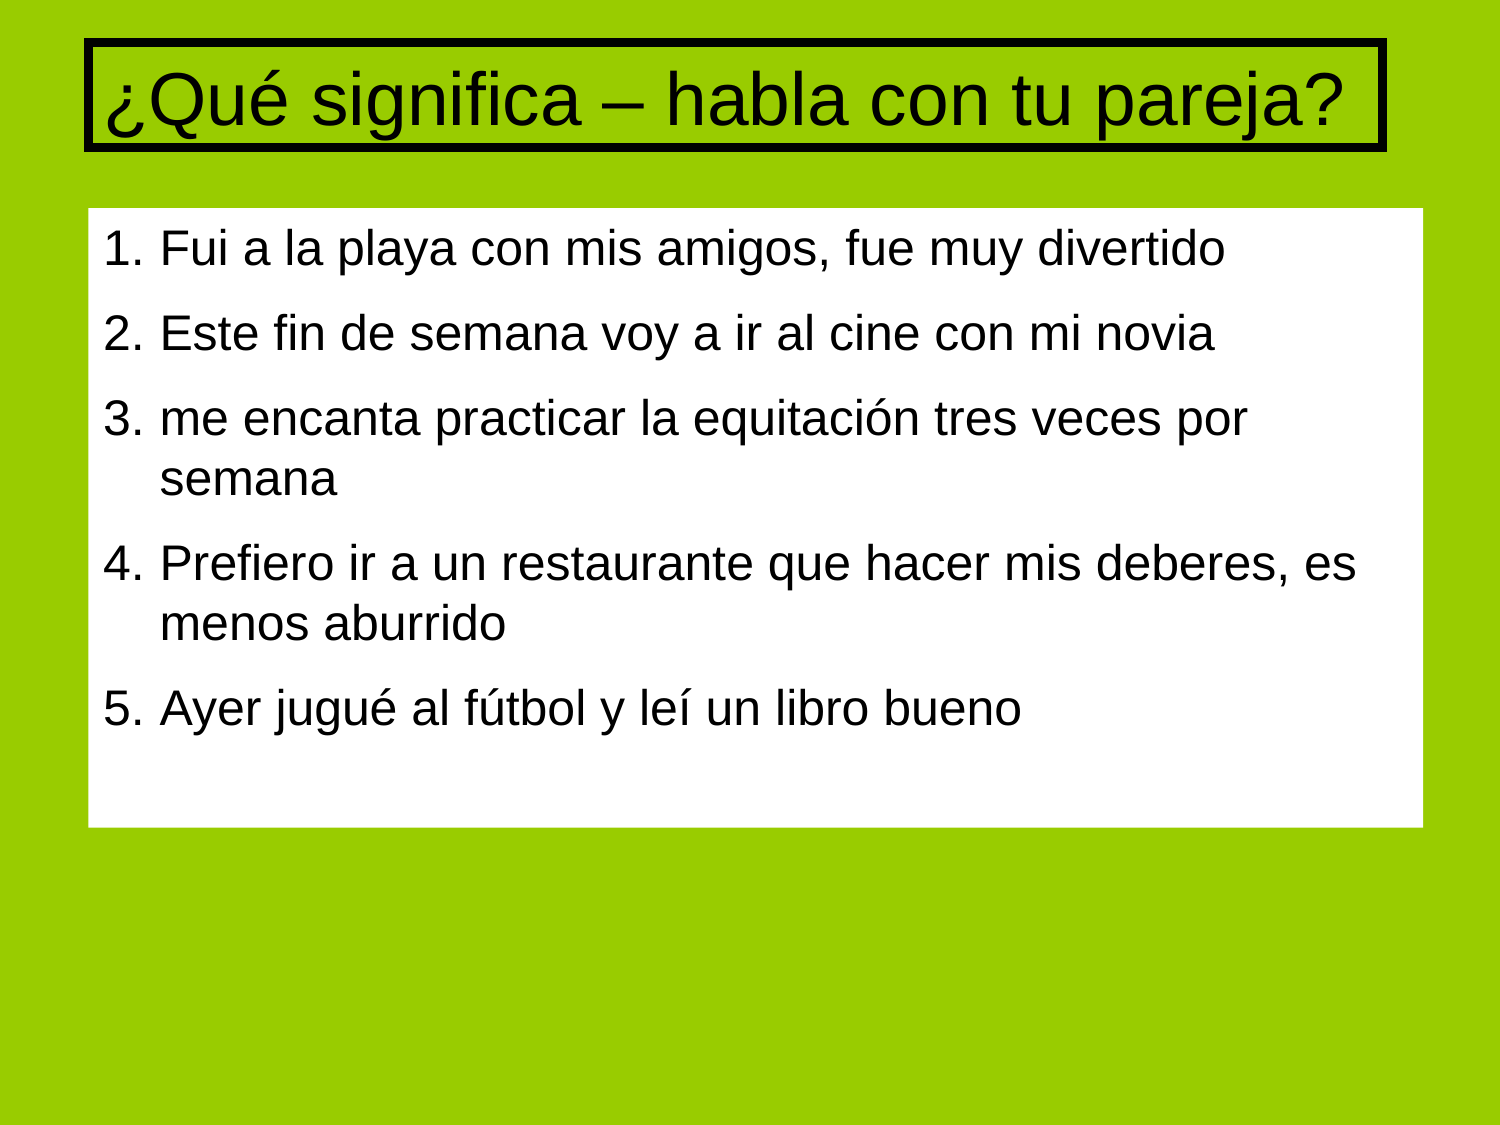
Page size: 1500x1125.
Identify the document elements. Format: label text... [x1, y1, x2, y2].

text_box ¿Qué significa – habla con tu pareja? [88, 42, 1383, 148]
text_box Fui a la playa con mis amigos, fue muy divertido Este fin de semana voy a ir al cine con mi novia me encanta practicar la equitación tres veces por semana Prefiero ir a un restaurante que hacer mis deberes, es menos aburrido Ayer jugué al fútbol y leí un libro bueno [88, 208, 1424, 828]
